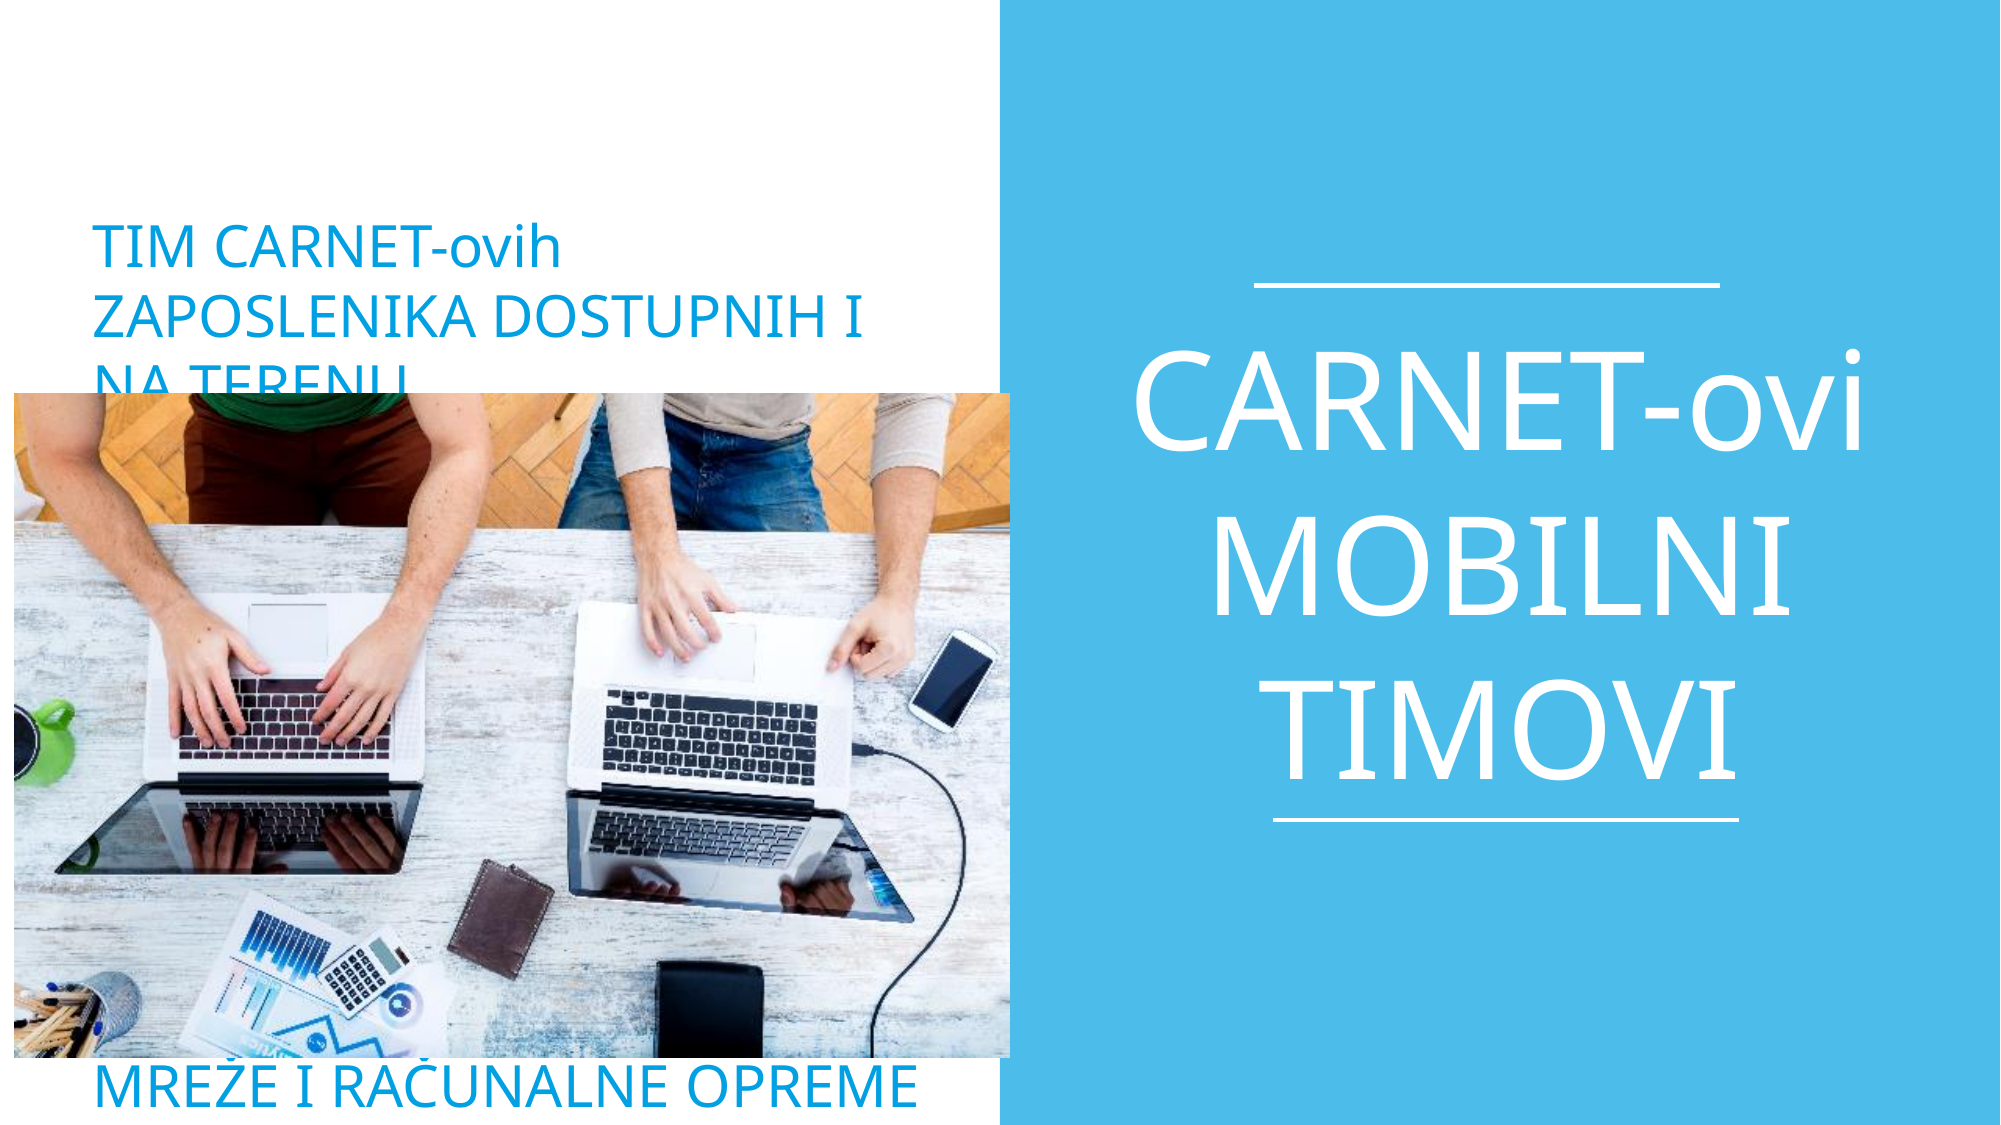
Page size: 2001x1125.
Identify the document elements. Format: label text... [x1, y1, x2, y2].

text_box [999, 0, 2000, 1125]
picture [14, 393, 1010, 1058]
text_box TIM CARNET-ovih ZAPOSLENIKA DOSTUPNIH I NA TERENU RASPOREĐENI REGIONALNO PO ČVORIŠTIMA U HRVATSKOJ (ZAGREB, OSIJEK, RIJEKA I SPLIT) OBILAZIT ĆE LOKACIJE ŠKOLA I NA LICU MJESTA PRUŽATI PODRŠKU ZA KORIŠTENJE MREŽE I RAČUNALNE OPREME [78, 1058, 946, 1125]
text_box TIM CARNET-ovih ZAPOSLENIKA DOSTUPNIH I NA TERENU RASPOREĐENI REGIONALNO PO ČVORIŠTIMA U HRVATSKOJ (ZAGREB, OSIJEK, RIJEKA I SPLIT) OBILAZIT ĆE LOKACIJE ŠKOLA I NA LICU MJESTA PRUŽATI PODRŠKU ZA KORIŠTENJE MREŽE I RAČUNALNE OPREME [78, 201, 946, 393]
